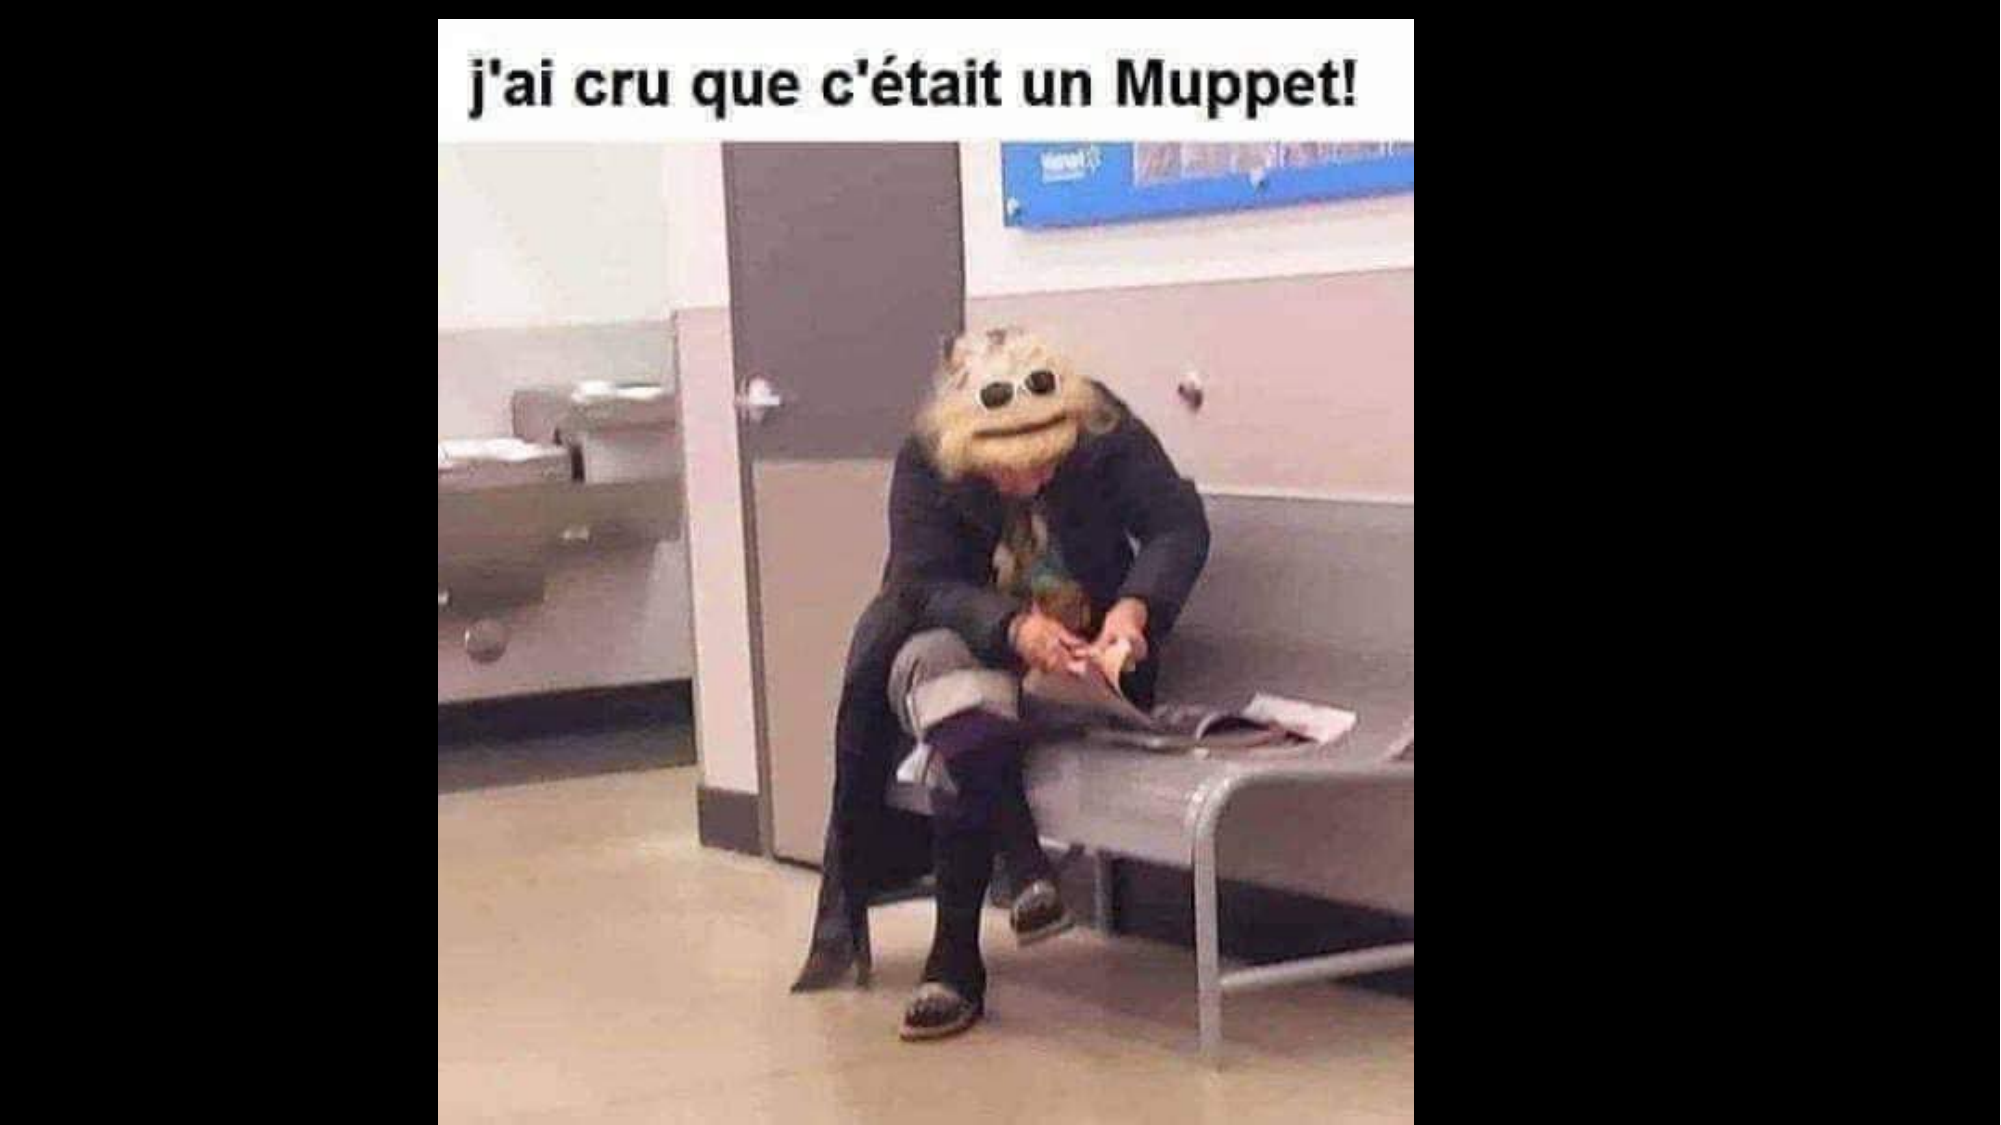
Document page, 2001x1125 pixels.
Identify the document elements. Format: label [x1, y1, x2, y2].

list [438, 19, 1414, 1125]
